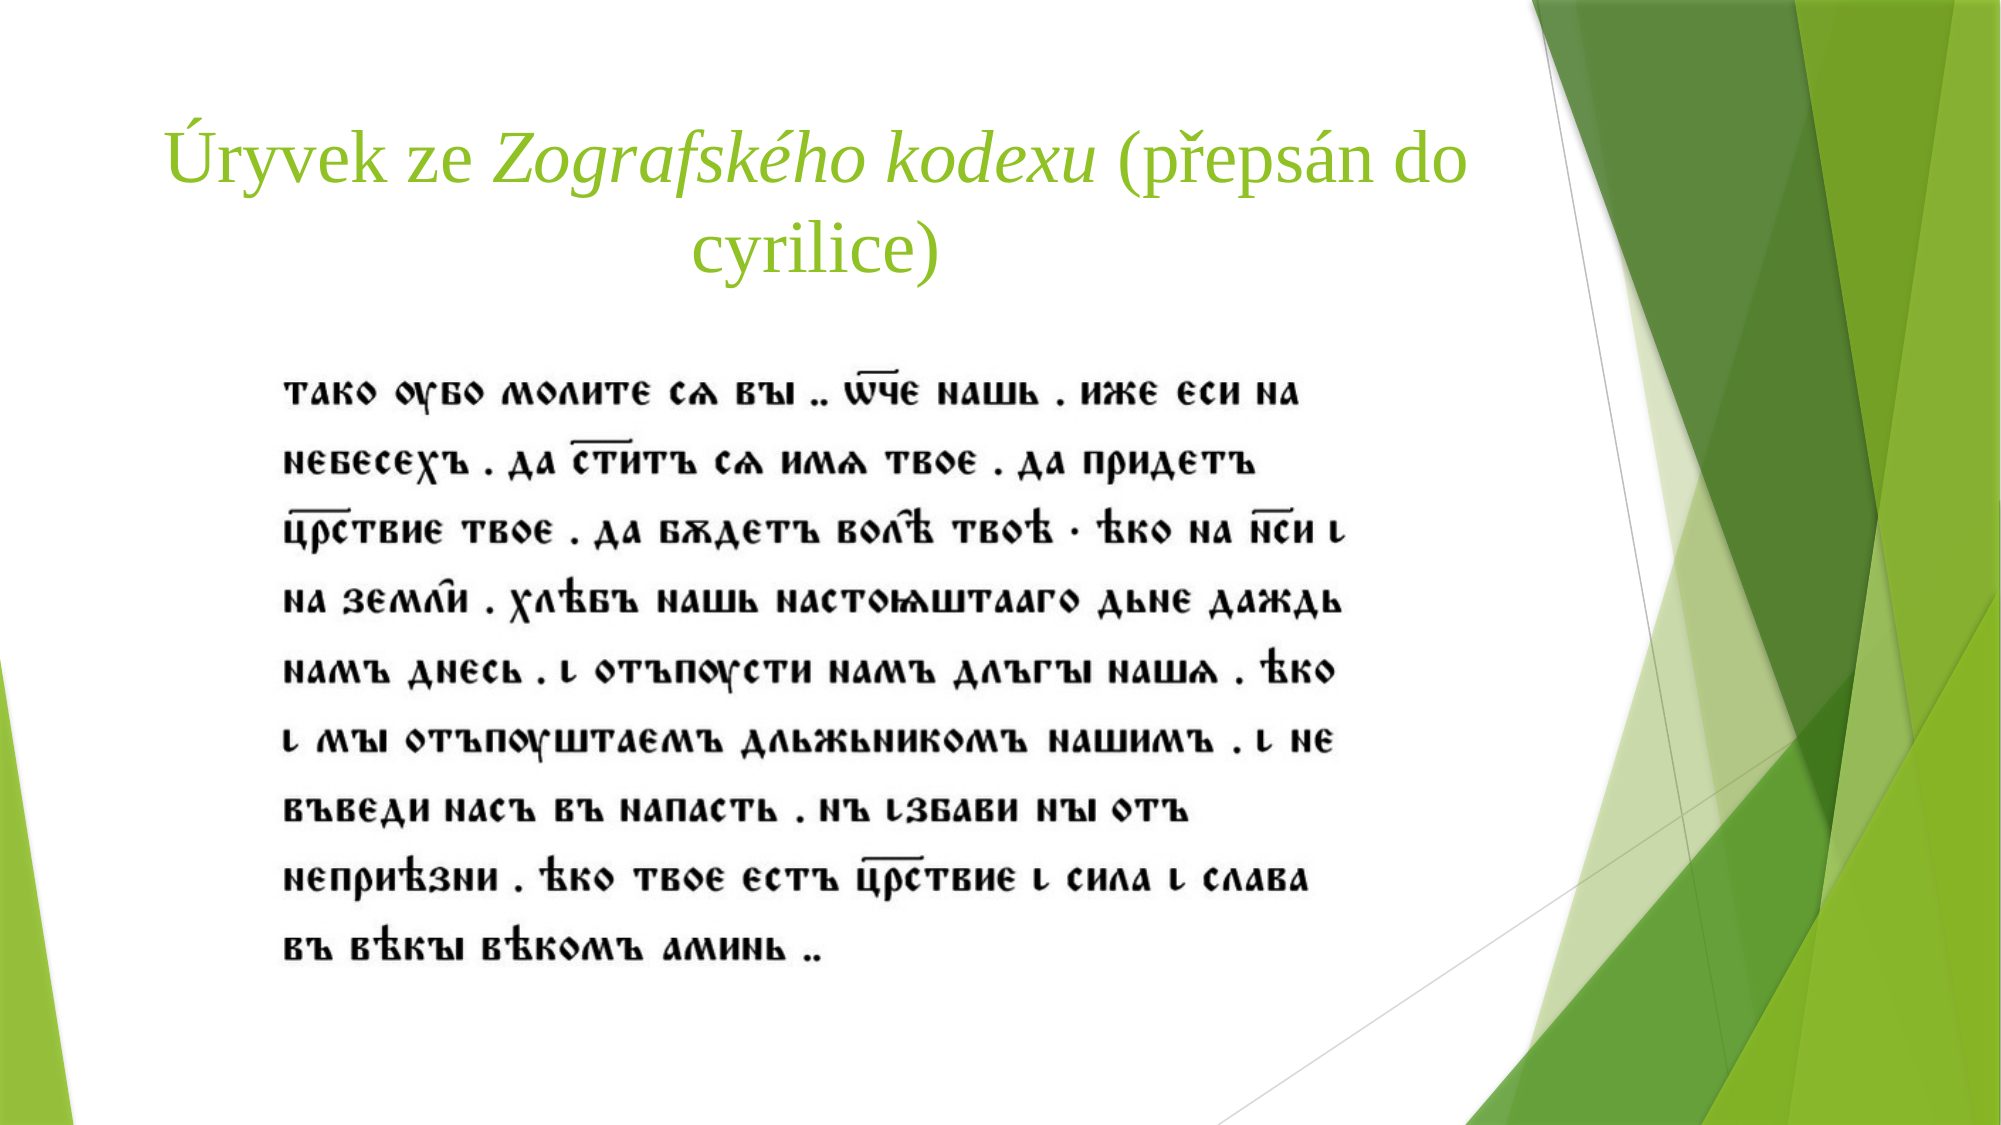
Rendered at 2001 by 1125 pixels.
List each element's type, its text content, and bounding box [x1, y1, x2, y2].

title Úryvek ze Zografského kodexu (přepsán do cyrilice) [111, 99, 1522, 317]
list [248, 353, 1384, 992]
